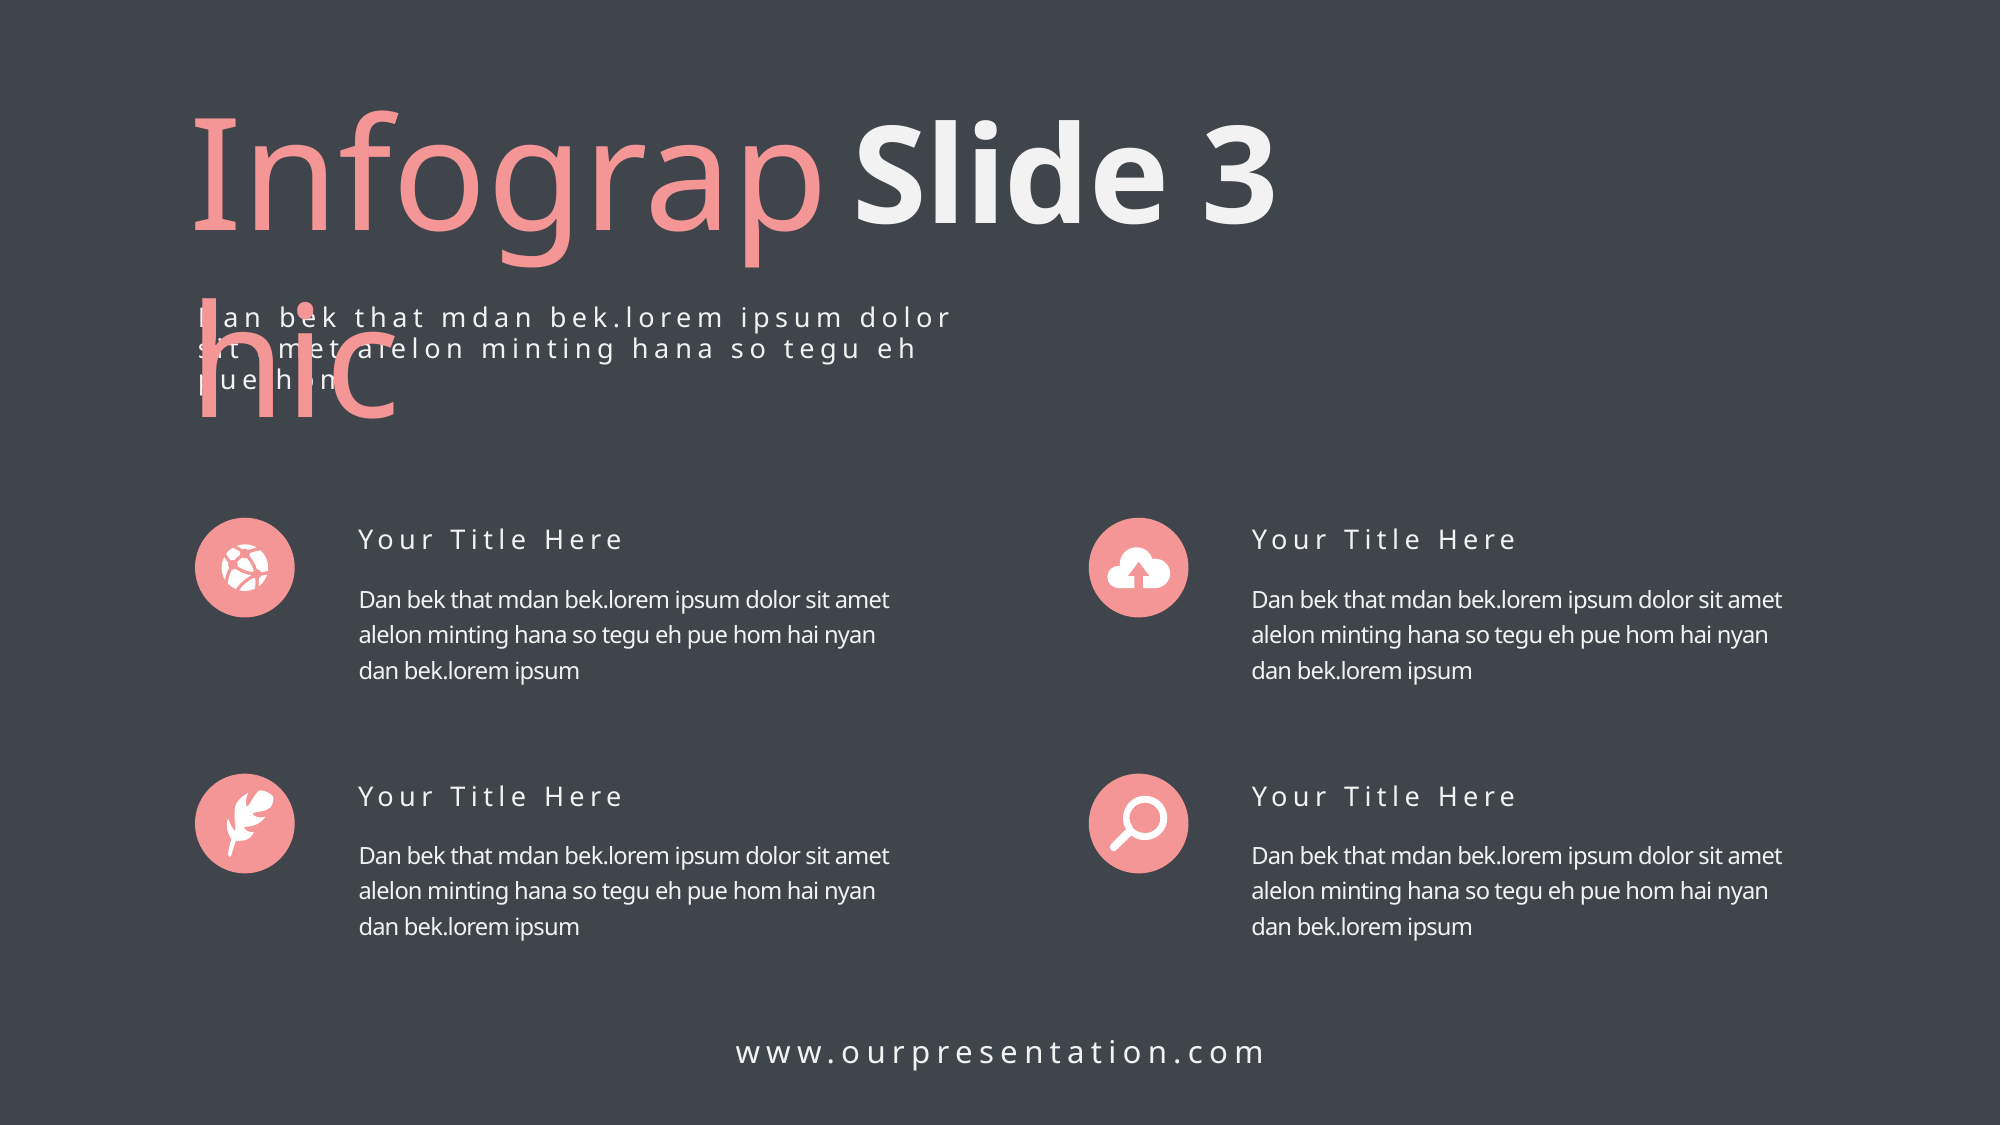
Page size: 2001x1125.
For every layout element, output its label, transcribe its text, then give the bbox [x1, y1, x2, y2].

text_box Your Title Here [1247, 775, 1553, 816]
text_box [258, 574, 268, 587]
text_box [249, 550, 269, 573]
text_box [1107, 547, 1171, 589]
text_box Dan bek that mdan bek.lorem ipsum dolor sit amet alelon minting hana so tegu eh pue hom hai nyan dan bek.lorem ipsum [1236, 570, 1819, 692]
text_box [1088, 517, 1189, 618]
text_box [1088, 773, 1189, 874]
text_box www.ourpresentation.com [714, 1027, 1286, 1074]
text_box [236, 544, 257, 550]
text_box Your Title Here [353, 518, 659, 560]
text_box Infographic [185, 70, 868, 454]
text_box Your Title Here [353, 775, 659, 816]
text_box Dan bek that mdan bek.lorem ipsum dolor sit amet alelon minting hana so tegu eh pue hom hai nyan dan bek.lorem ipsum [343, 826, 926, 948]
text_box Your Title Here [1247, 518, 1553, 560]
text_box [1109, 795, 1168, 852]
text_box Slide 3 [868, 83, 1342, 255]
text_box Dan bek that mdan bek.lorem ipsum dolor sit amet alelon minting hana so tegu eh pue hom [868, 297, 999, 400]
text_box [239, 577, 256, 591]
text_box [237, 557, 254, 572]
text_box [195, 773, 295, 874]
text_box [221, 557, 230, 580]
text_box [227, 568, 252, 590]
text_box [195, 517, 295, 618]
text_box [226, 547, 241, 561]
text_box Dan bek that mdan bek.lorem ipsum dolor sit amet alelon minting hana so tegu eh pue hom hai nyan dan bek.lorem ipsum [343, 570, 926, 692]
text_box Dan bek that mdan bek.lorem ipsum dolor sit amet alelon minting hana so tegu eh pue hom hai nyan dan bek.lorem ipsum [1236, 826, 1819, 948]
text_box [226, 790, 274, 857]
